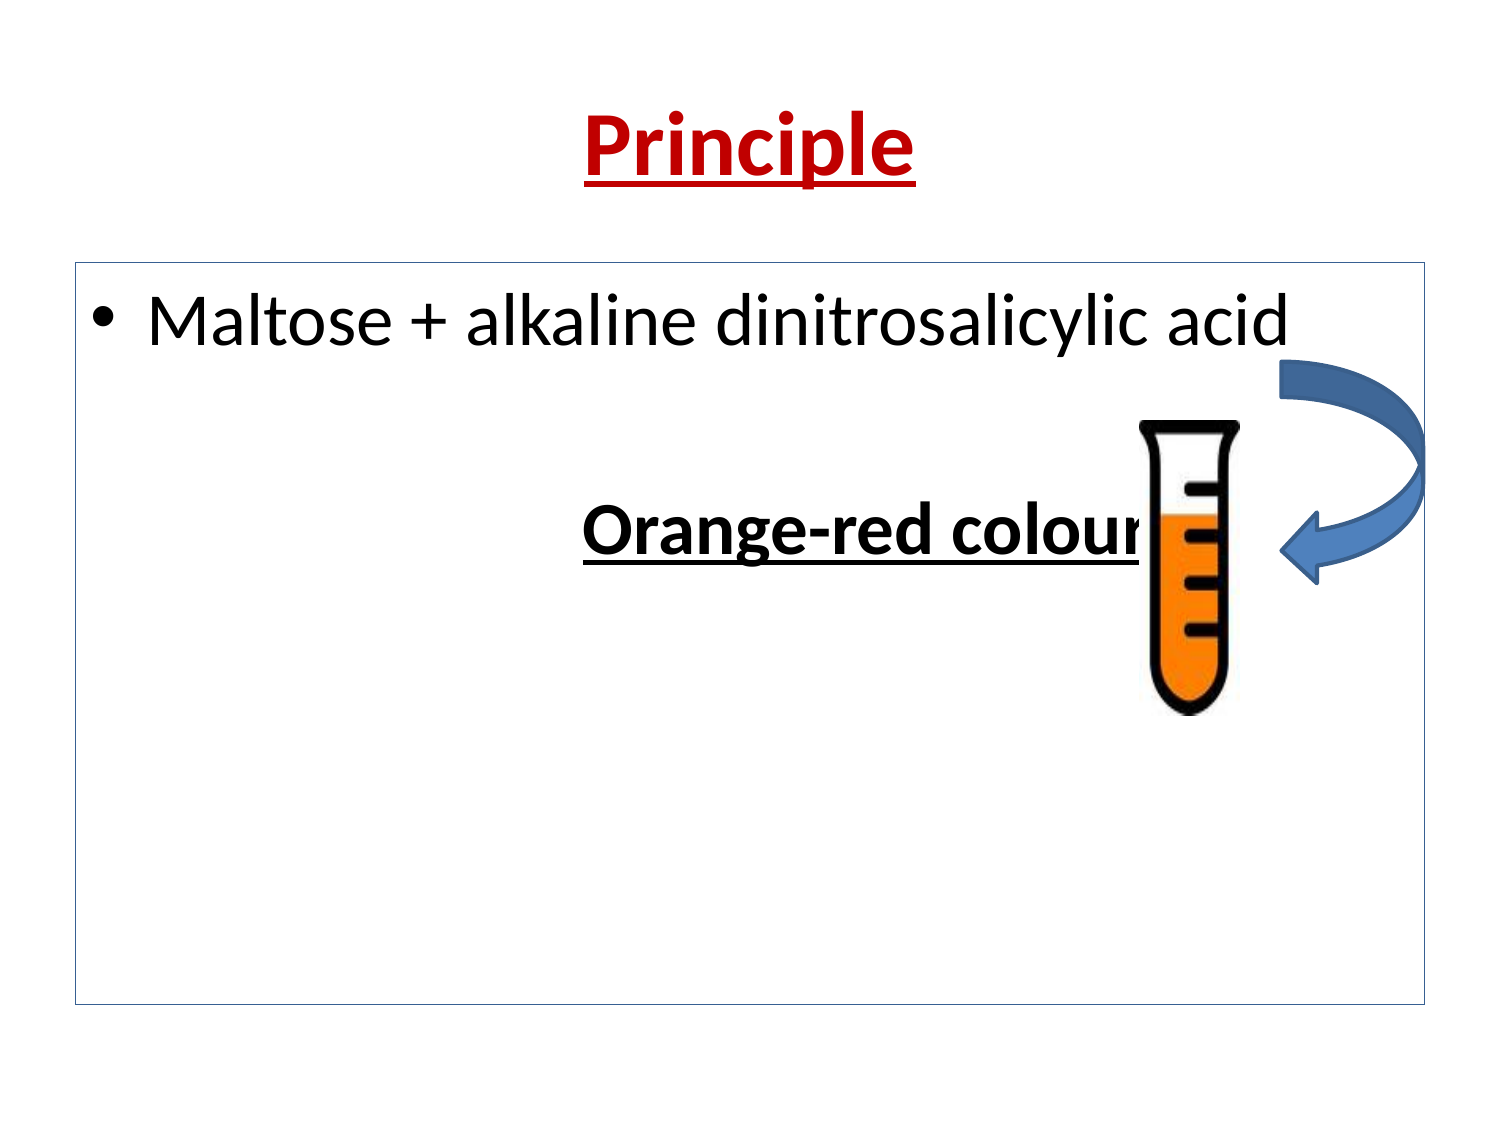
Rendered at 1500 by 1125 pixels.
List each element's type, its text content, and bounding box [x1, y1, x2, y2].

text_box [1279, 359, 1426, 586]
title Principle [75, 45, 1425, 233]
picture [1139, 420, 1241, 717]
list Maltose + alkaline dinitrosalicylic acid Orange-red colour [75, 262, 1425, 1005]
